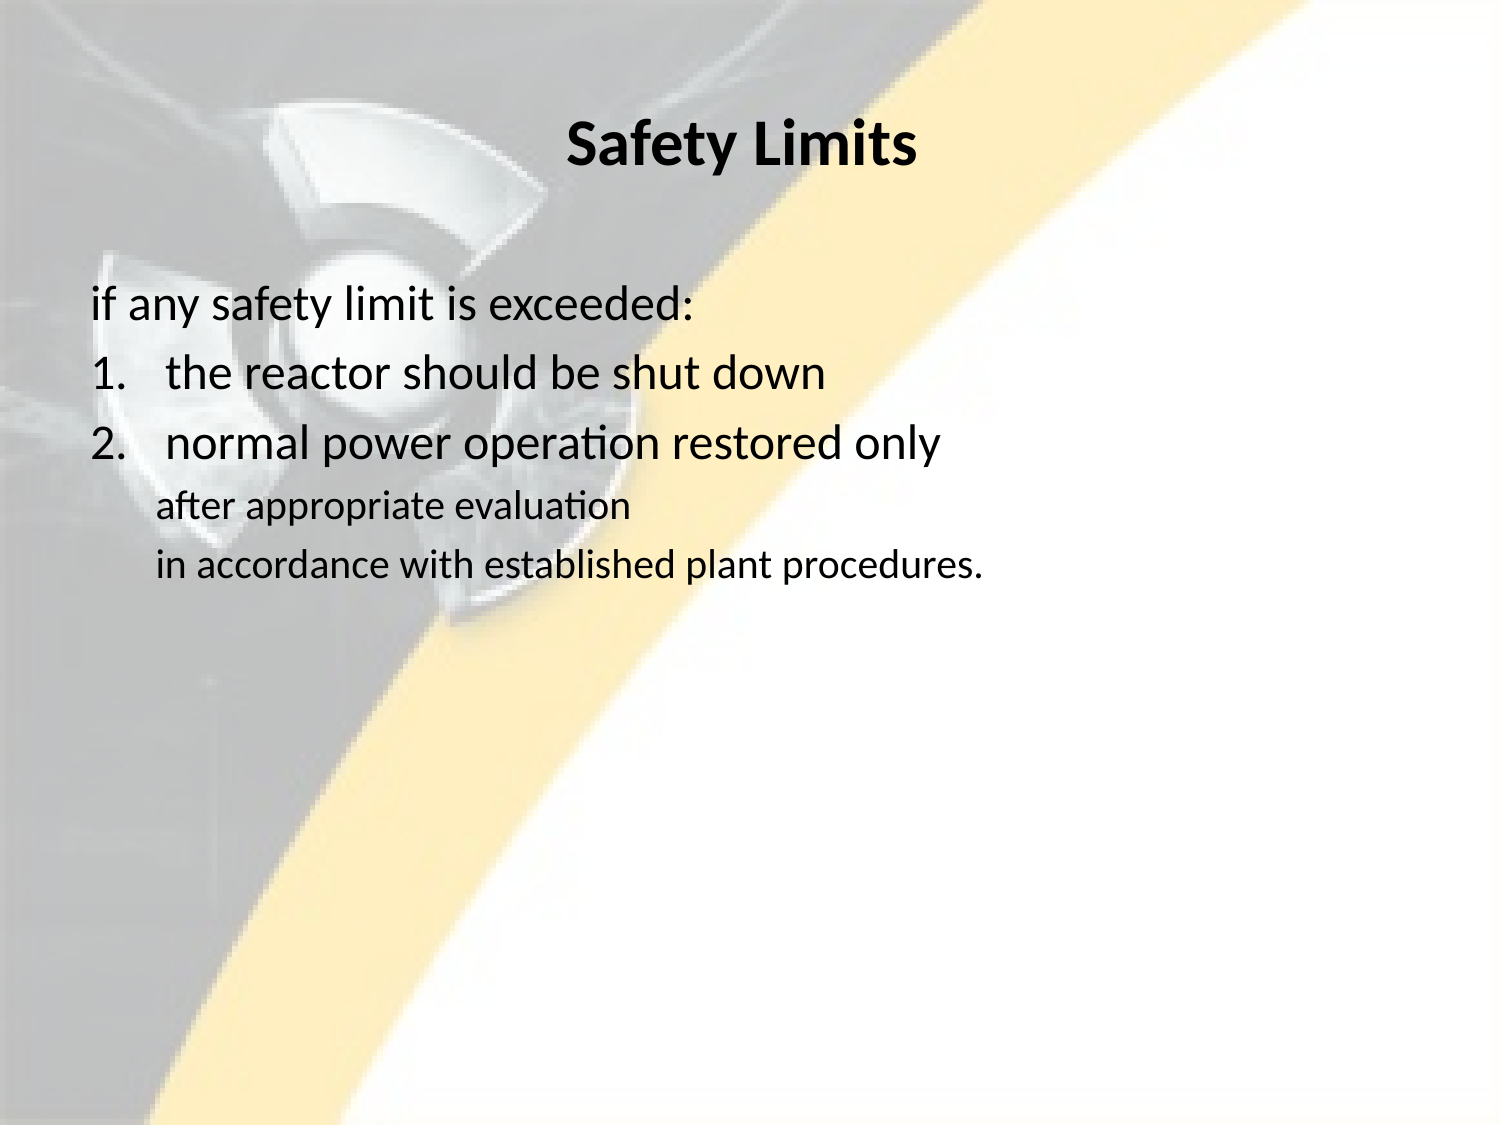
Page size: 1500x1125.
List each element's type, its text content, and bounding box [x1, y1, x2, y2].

list if any safety limit is exceeded: the reactor should be shut down normal power operation restored only after appropriate evaluation in accordance with established plant procedures. [75, 262, 1425, 1005]
title Safety Limits [75, 45, 1425, 233]
